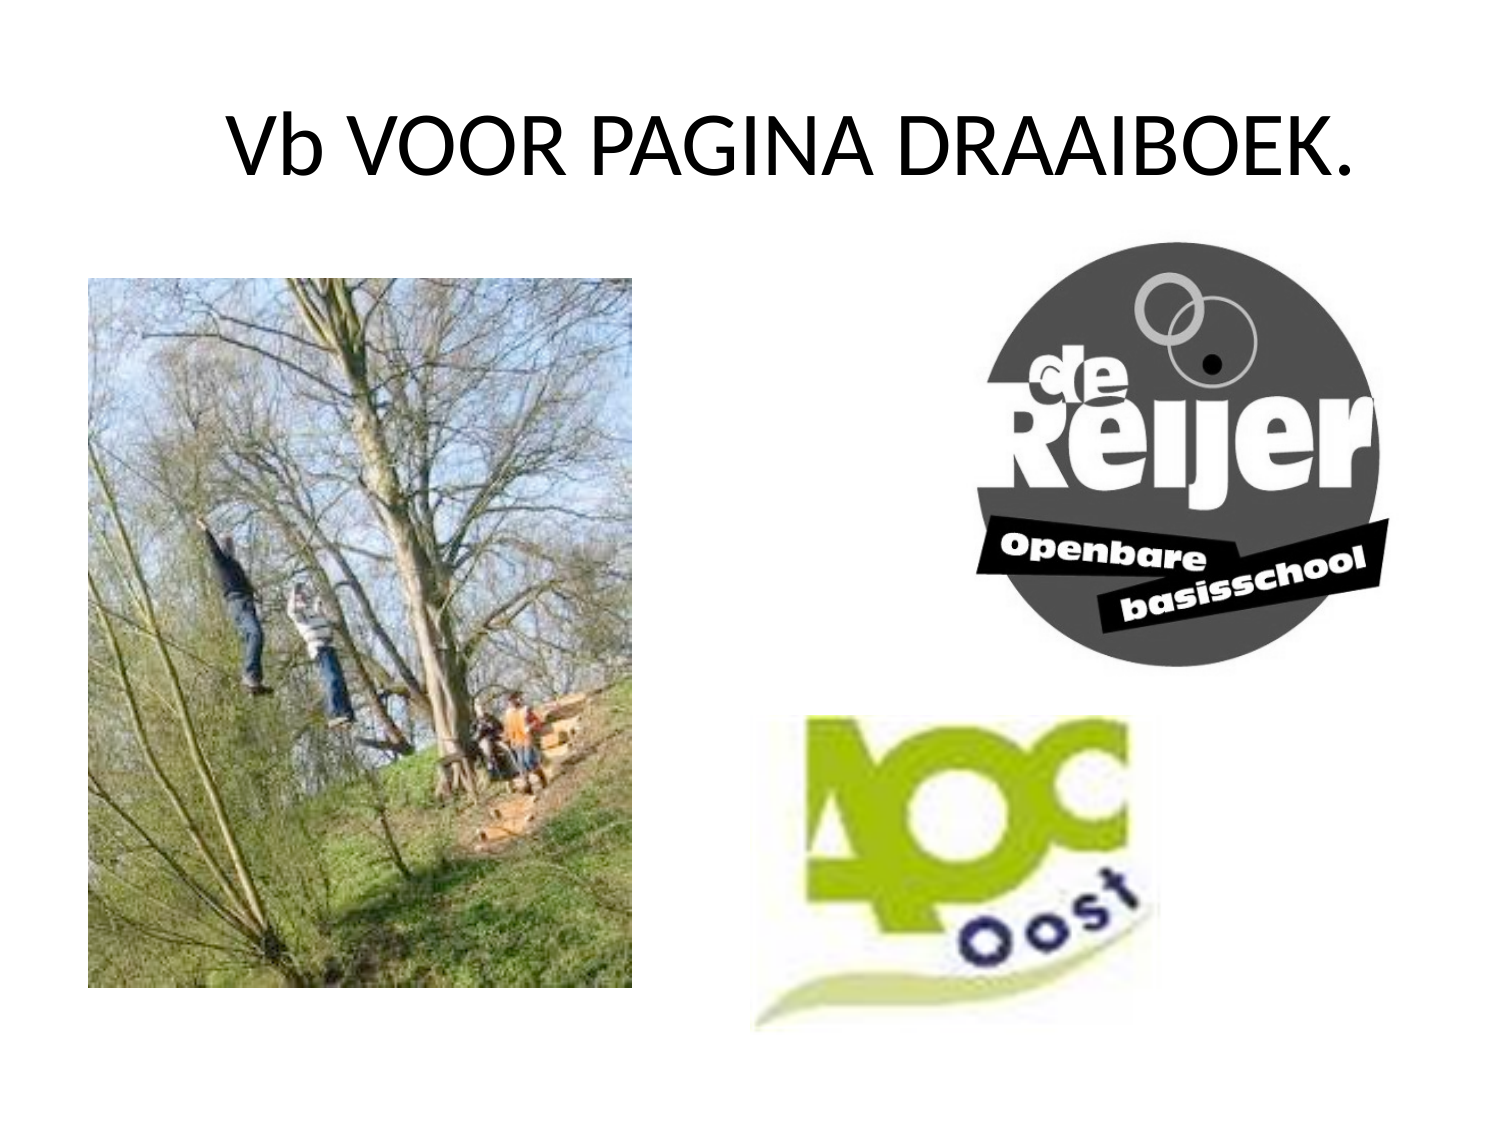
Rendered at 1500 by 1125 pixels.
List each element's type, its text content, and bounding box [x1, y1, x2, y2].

picture [749, 196, 1471, 1036]
title Vb VOOR PAGINA DRAAIBOEK. [75, 45, 1425, 233]
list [88, 278, 633, 988]
